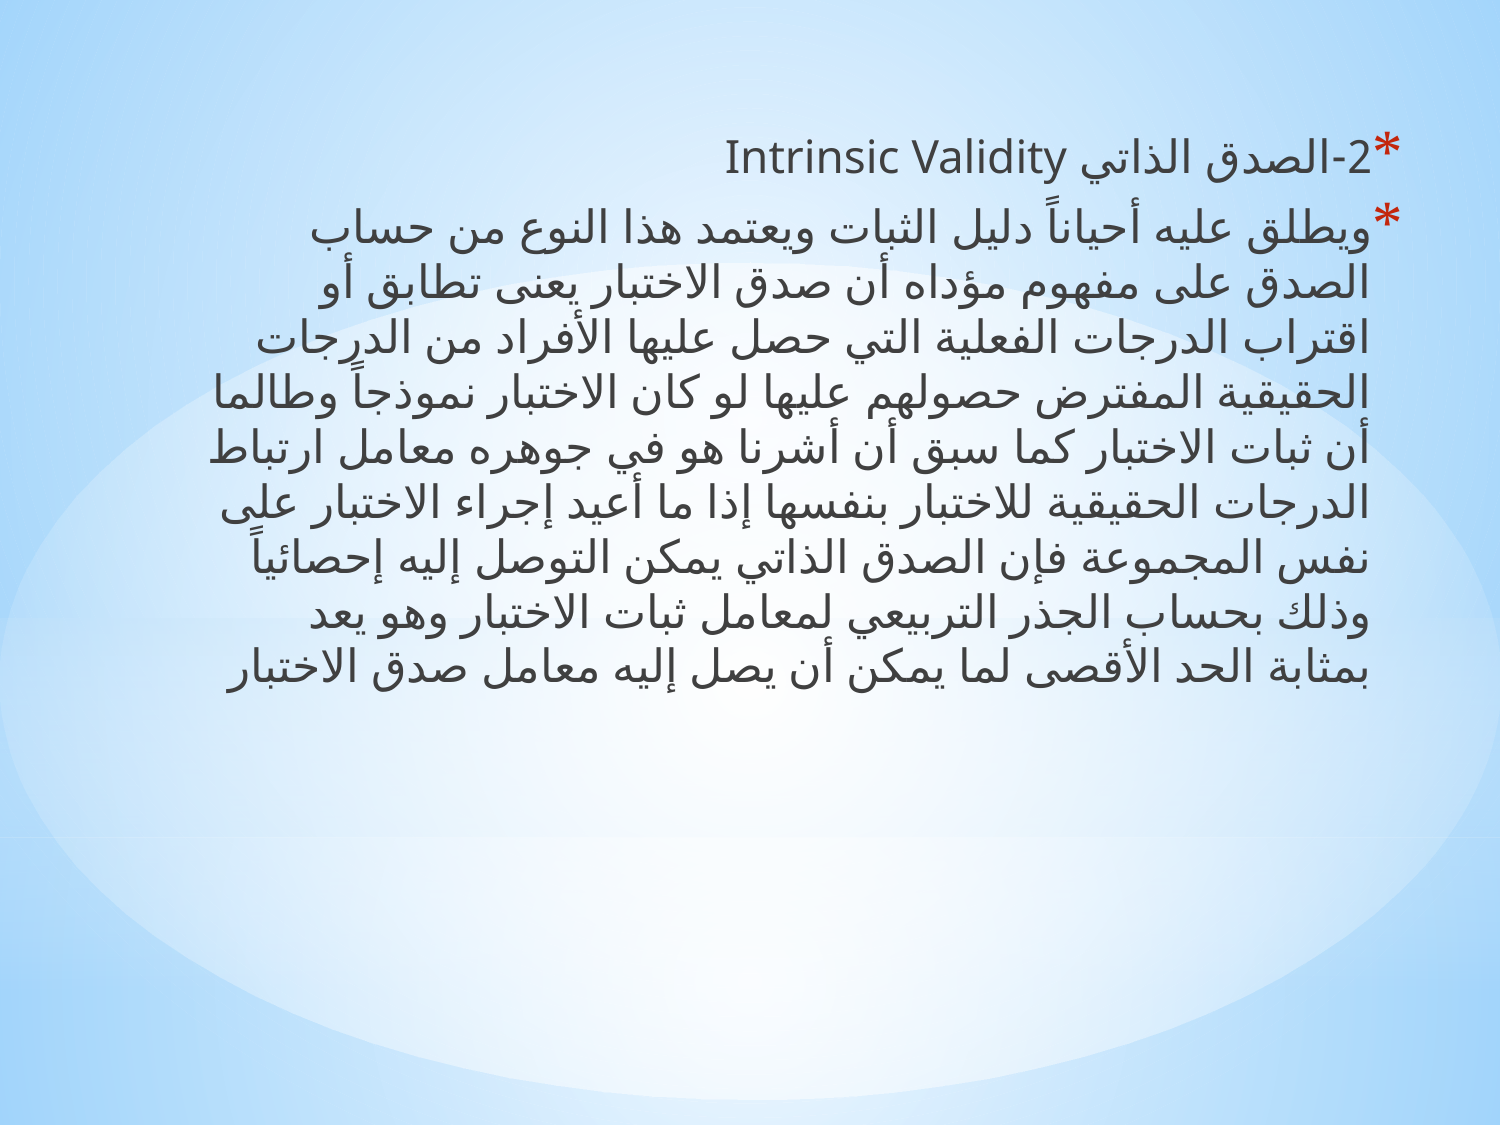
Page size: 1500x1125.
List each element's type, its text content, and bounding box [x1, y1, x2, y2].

list 2-الصدق الذاتي Intrinsic Validity ويطلق عليه أحياناً دليل الثبات ويعتمد هذا النوع من حساب الصدق على مفهوم مؤداه أن صدق الاختبار يعنى تطابق أو اقتراب الدرجات الفعلية التي حصل عليها الأفراد من الدرجات الحقيقية المفترض حصولهم عليها لو كان الاختبار نموذجاً وطالما أن ثبات الاختبار كما سبق أن أشرنا هو في جوهره معامل ارتباط الدرجات الحقيقية للاختبار بنفسها إذا ما أعيد إجراء الاختبار على نفس المجموعة فإن الصدق الذاتي يمكن التوصل إليه إحصائياً وذلك بحساب الجذر التربيعي لمعامل ثبات الاختبار وهو يعد بمثابة الحد الأقصى لما يمكن أن يصل إليه معامل صدق الاختبار [187, 120, 1425, 1050]
